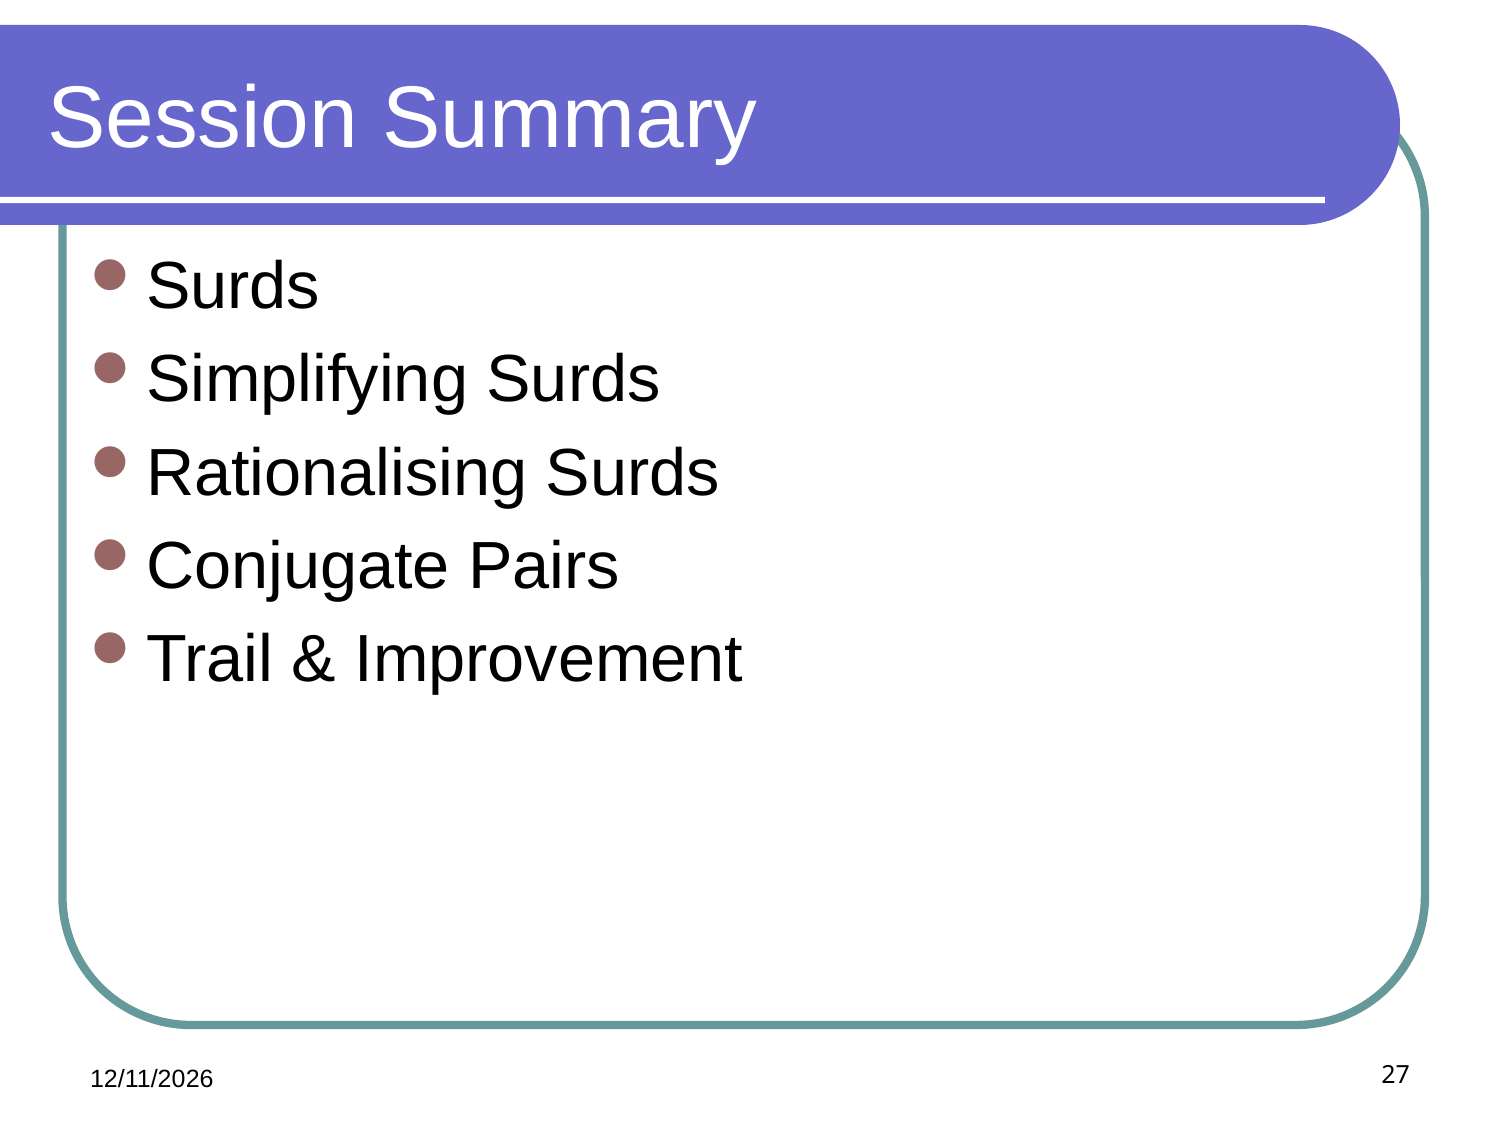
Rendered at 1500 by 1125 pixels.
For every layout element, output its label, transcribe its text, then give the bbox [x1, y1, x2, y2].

list Surds Simplifying Surds Rationalising Surds Conjugate Pairs Trail & Improvement [74, 234, 1426, 1020]
title Session Summary [31, 37, 1348, 188]
slide_number 27 [1074, 1024, 1426, 1101]
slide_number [74, 1024, 426, 1101]
